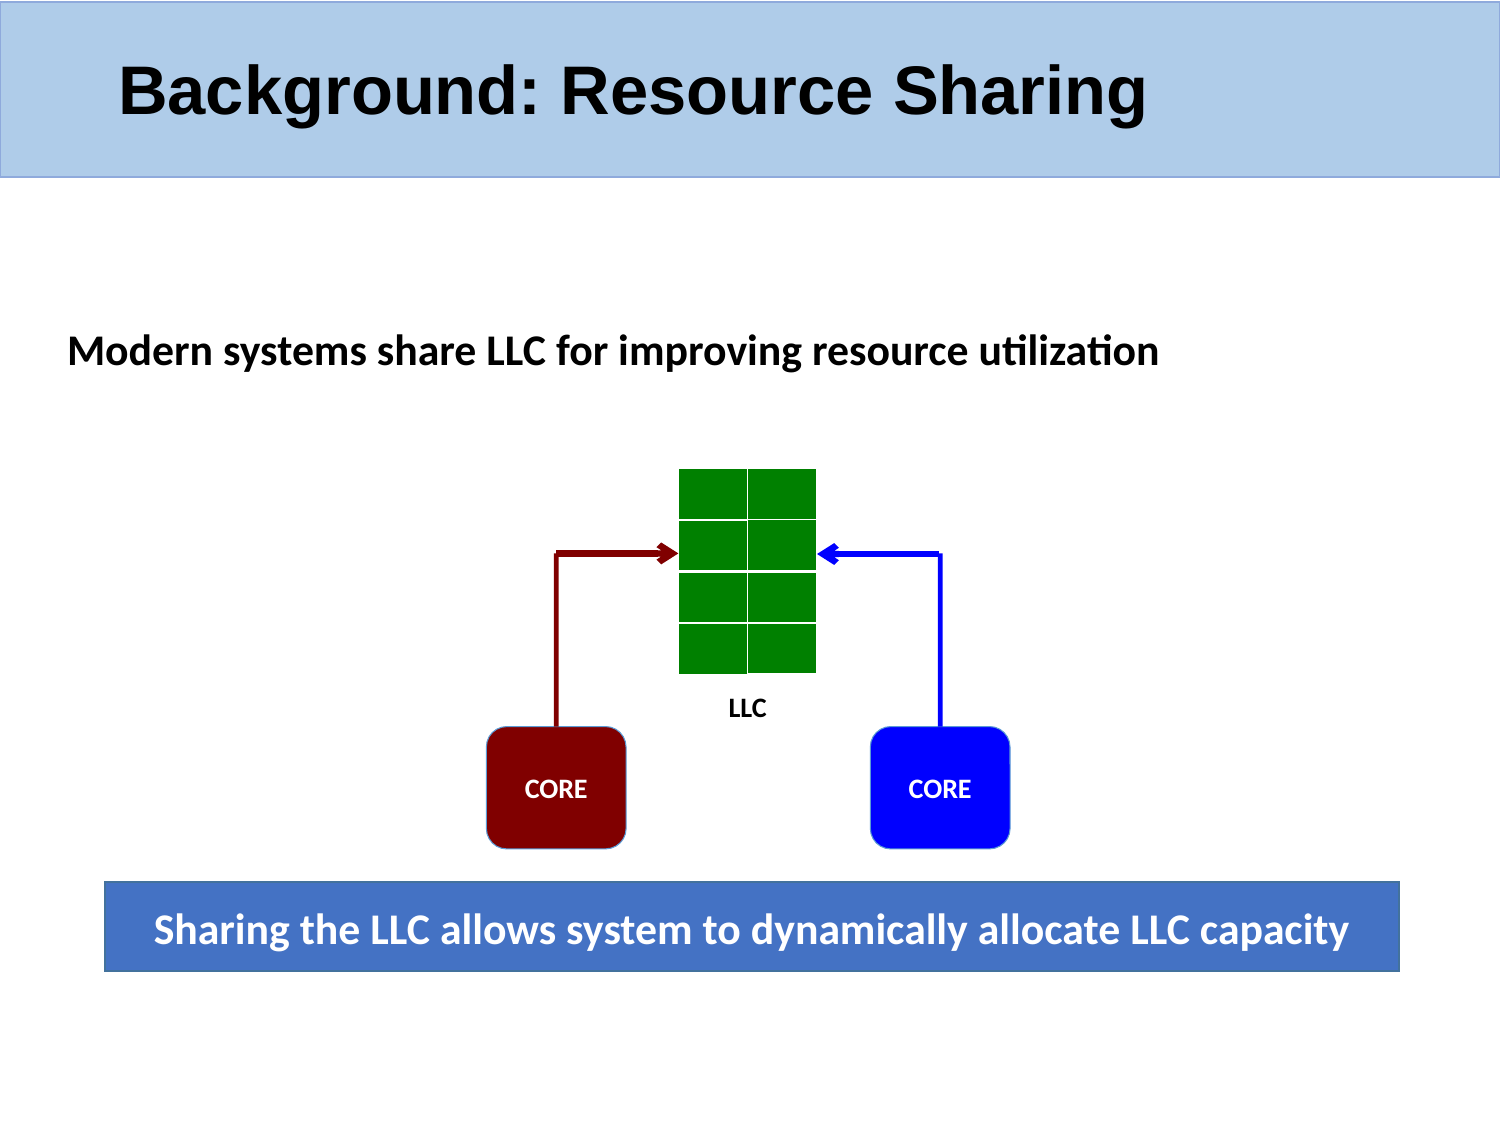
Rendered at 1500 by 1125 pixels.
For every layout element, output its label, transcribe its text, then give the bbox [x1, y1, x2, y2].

text_box [678, 572, 747, 623]
text_box CORE [485, 726, 627, 850]
text_box [678, 468, 747, 520]
text_box [747, 519, 817, 571]
text_box [747, 571, 817, 623]
text_box Modern systems share LLC for improving resource utilization [52, 314, 1176, 435]
text_box [747, 468, 817, 519]
text_box CORE [869, 726, 1011, 850]
text_box [747, 623, 817, 675]
text_box [678, 520, 747, 571]
text_box [678, 623, 747, 675]
text_box Sharing the LLC allows system to dynamically allocate LLC capacity [104, 881, 1400, 972]
text_box LLC [713, 682, 782, 731]
title Background: Resource Sharing [103, 34, 1397, 151]
